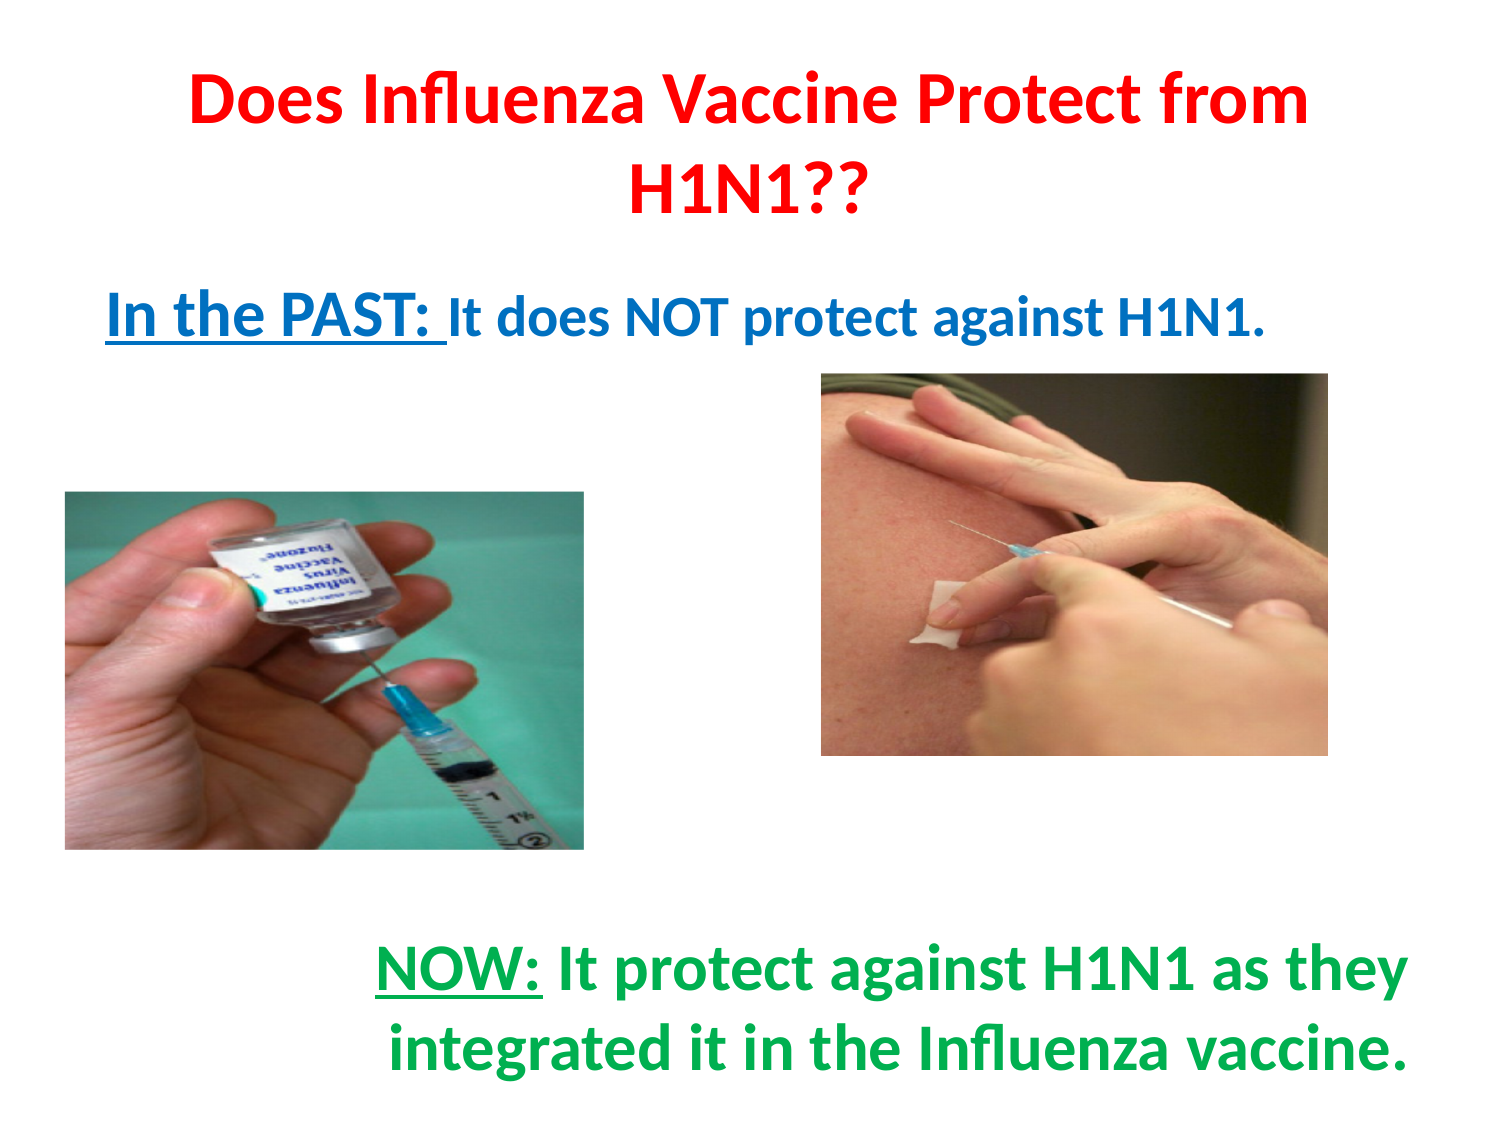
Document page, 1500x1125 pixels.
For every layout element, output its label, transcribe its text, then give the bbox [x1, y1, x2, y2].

title Does Influenza Vaccine Protect from H1N1?? [75, 45, 1425, 233]
picture [821, 310, 1328, 819]
picture [65, 410, 583, 930]
list In the PAST: It does NOT protect against H1N1. NOW: It protect against H1N1 as they integrated it in the Influenza vaccine. [75, 262, 1425, 1094]
